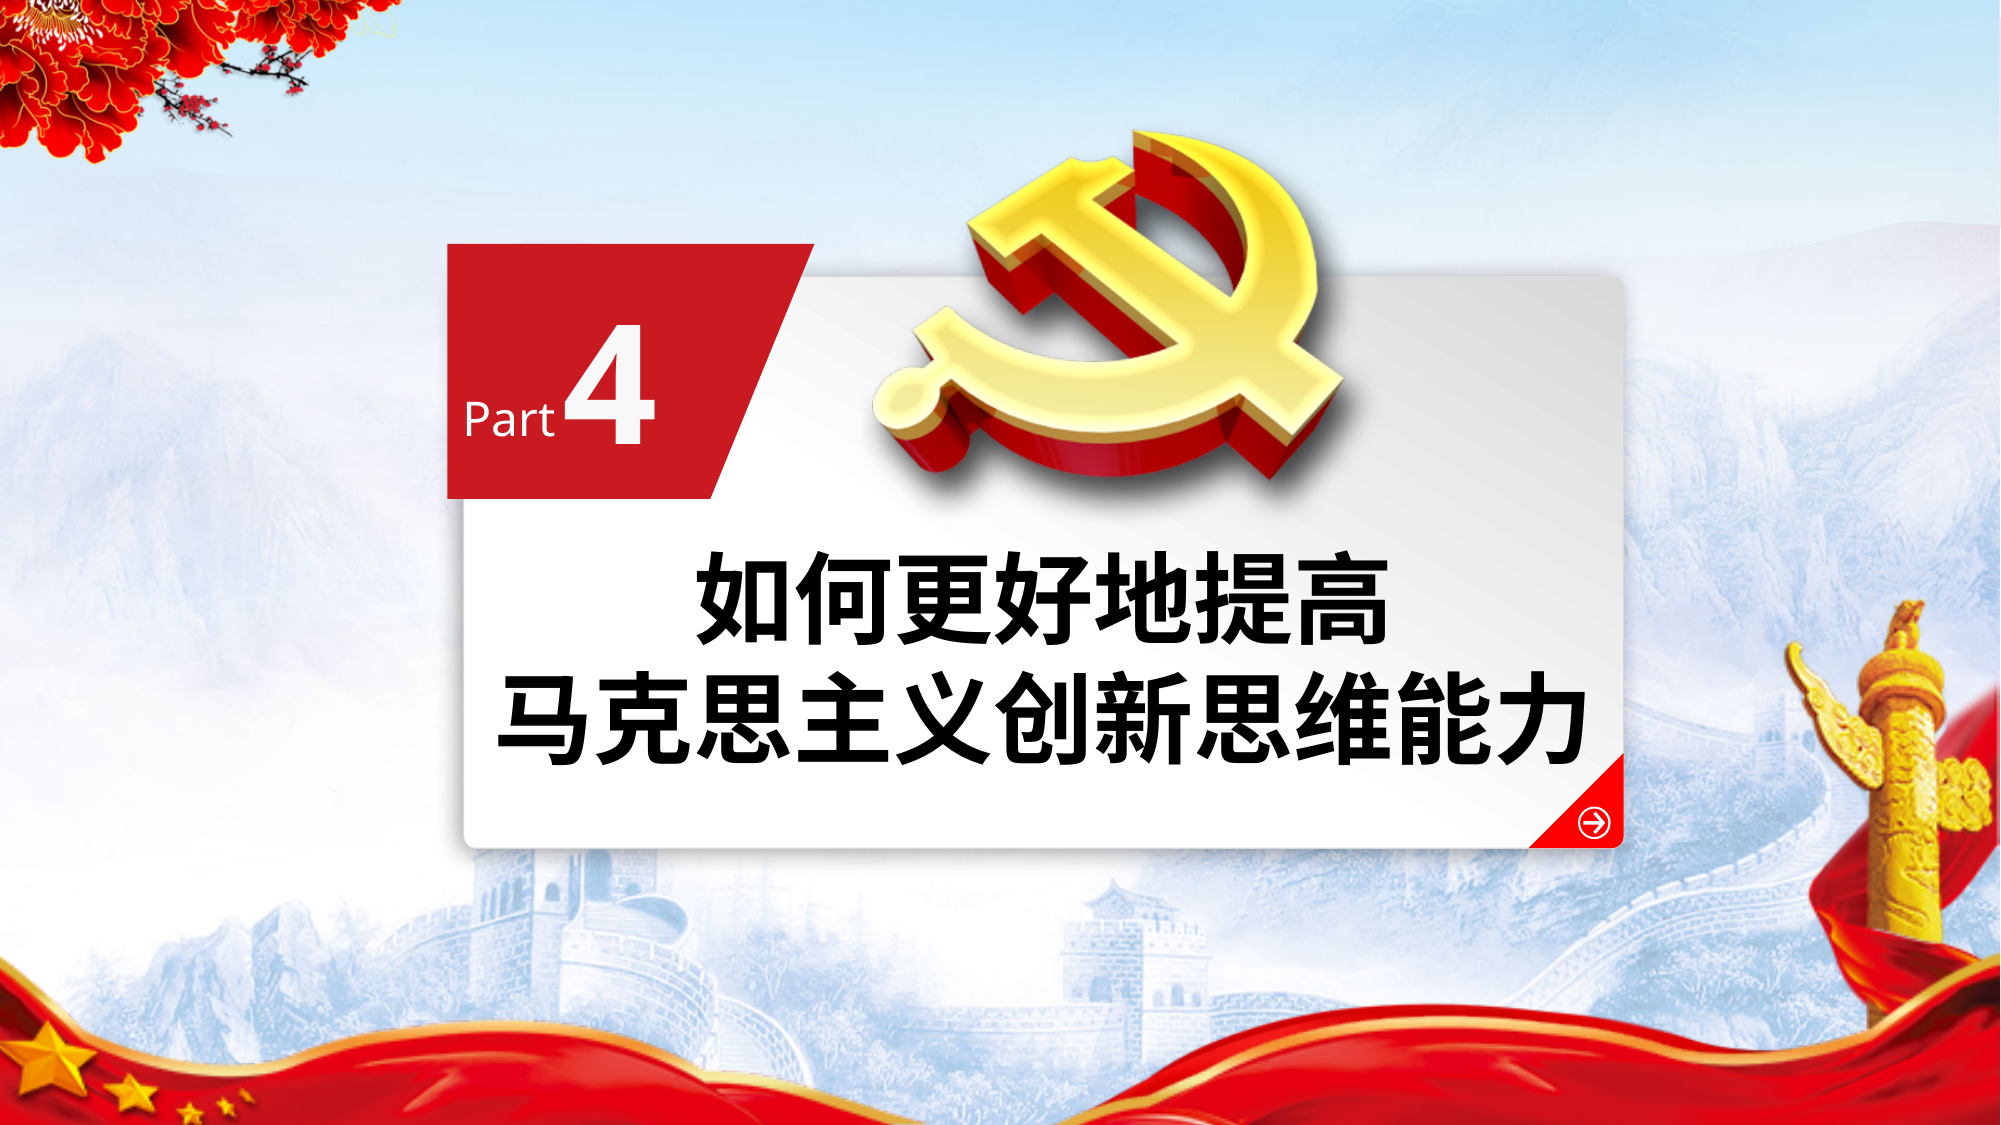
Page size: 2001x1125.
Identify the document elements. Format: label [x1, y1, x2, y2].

picture [0, 0, 2001, 1125]
text_box [447, 243, 1624, 849]
